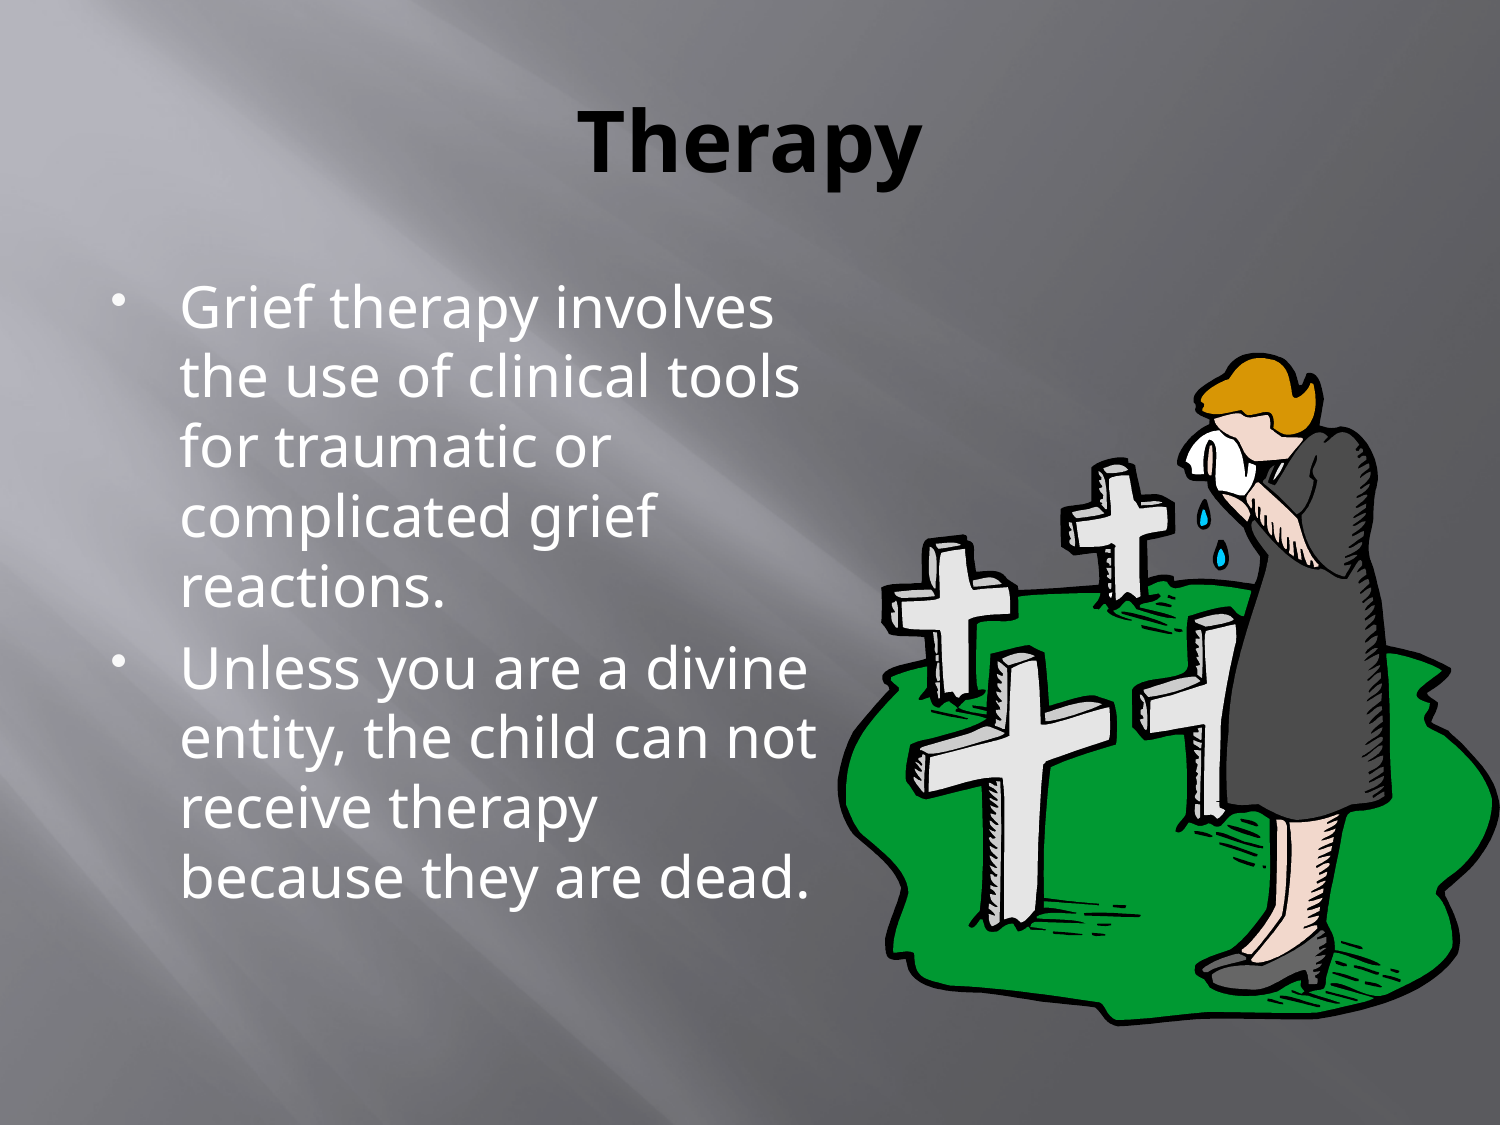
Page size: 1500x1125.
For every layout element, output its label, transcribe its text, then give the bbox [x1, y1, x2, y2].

title Therapy [75, 45, 1425, 233]
picture [837, 348, 1500, 1027]
list Grief therapy involves the use of clinical tools for traumatic or complicated grief reactions. Unless you are a divine entity, the child can not receive therapy because they are dead. [75, 262, 838, 1035]
